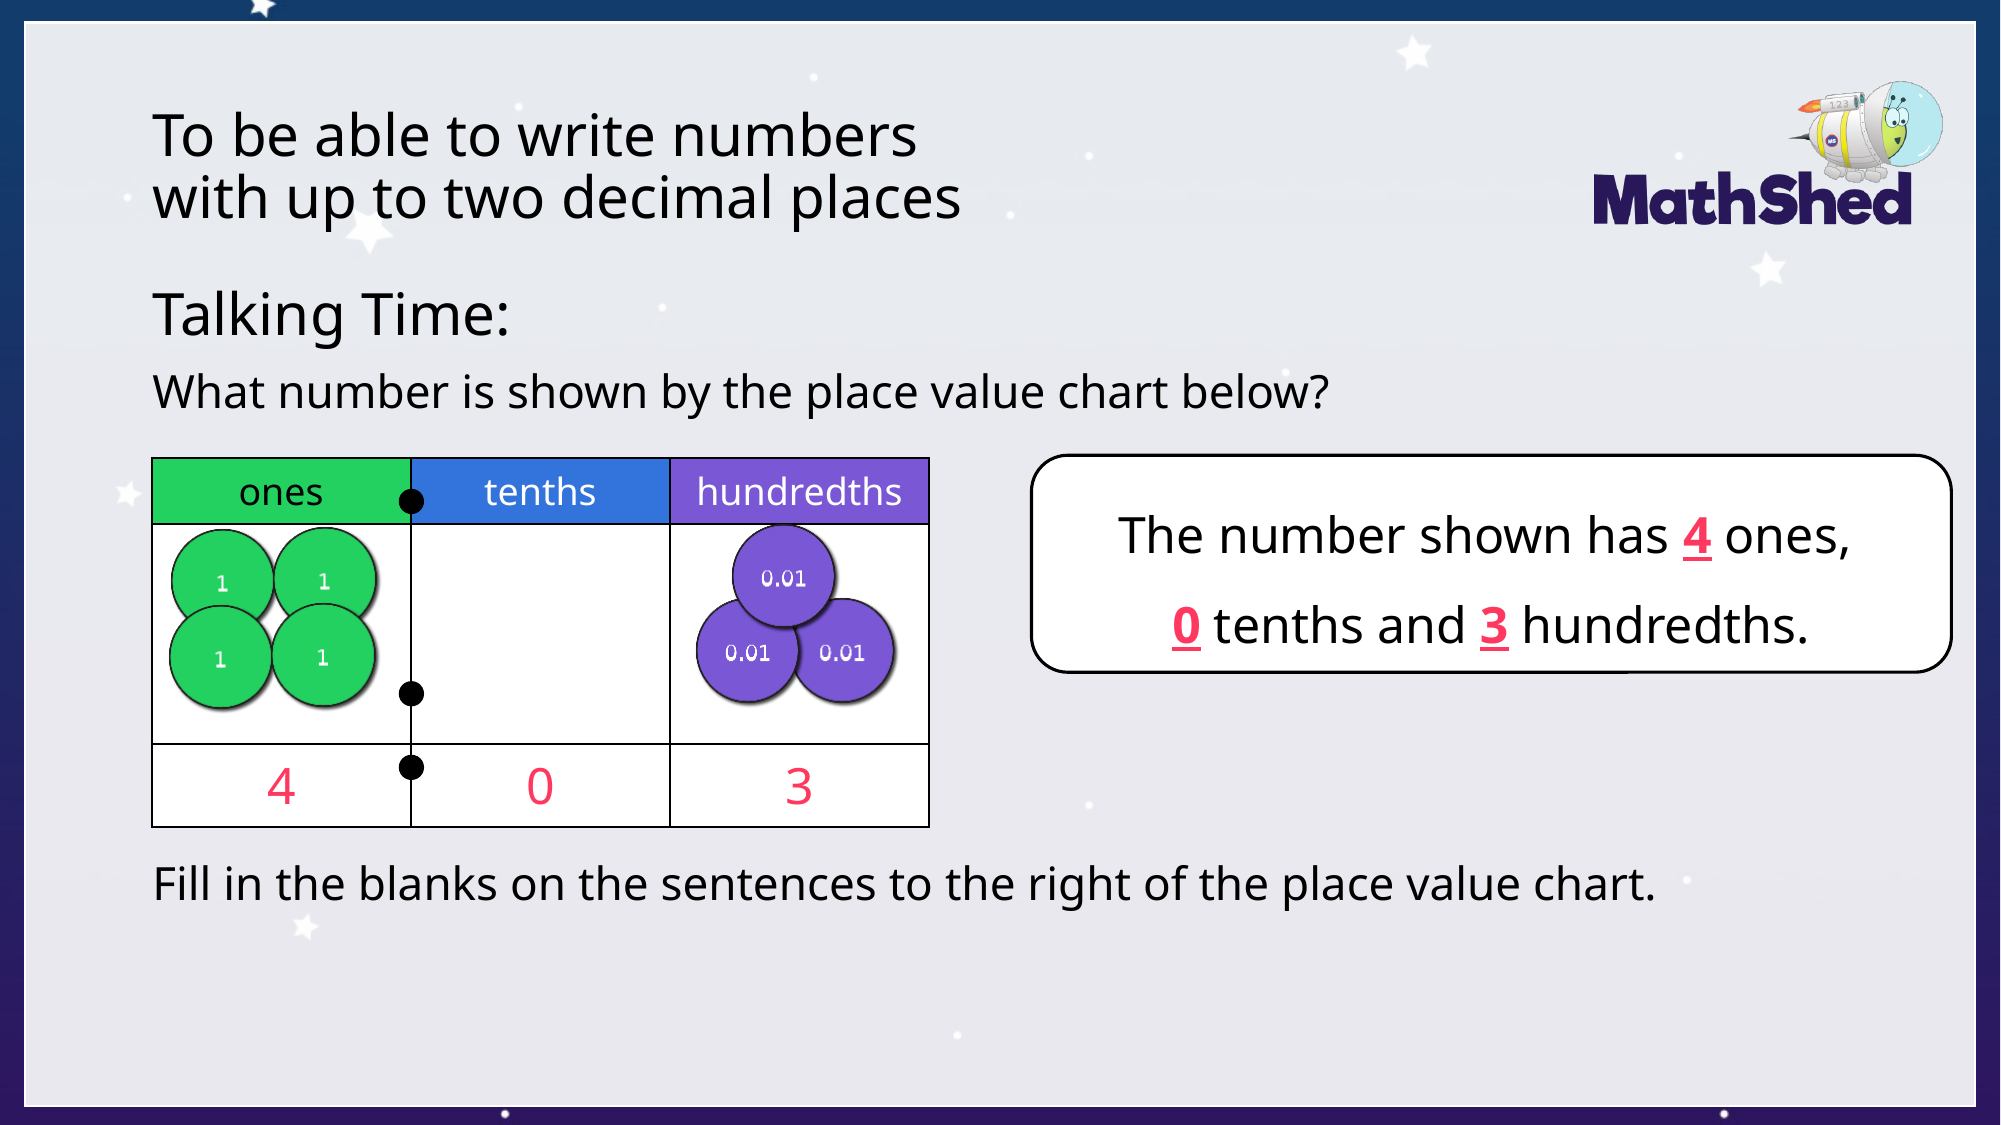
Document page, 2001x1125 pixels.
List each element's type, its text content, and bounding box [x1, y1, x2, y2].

text_box [398, 754, 425, 781]
picture [0, 0, 2001, 1125]
text_box [398, 681, 425, 707]
table_cell 4 [153, 745, 410, 826]
text_box [398, 488, 425, 515]
table_cell [671, 525, 928, 743]
table_cell [153, 525, 410, 743]
title To be able to write numbers with up to two decimal places [137, 59, 1578, 277]
table_header ones [153, 459, 410, 523]
text_box The number shown has 4 ones, 0 tenths and 3 hundredths. [1030, 454, 1953, 674]
table_cell 0 [412, 745, 669, 826]
table_header hundredths [671, 459, 928, 523]
table_cell [412, 525, 669, 743]
table_header tenths [412, 459, 669, 523]
list Talking Time: What number is shown by the place value chart below? Fill in the blanks on the sentences to the right of the place value chart. [137, 277, 1863, 992]
table_cell 3 [671, 745, 928, 826]
